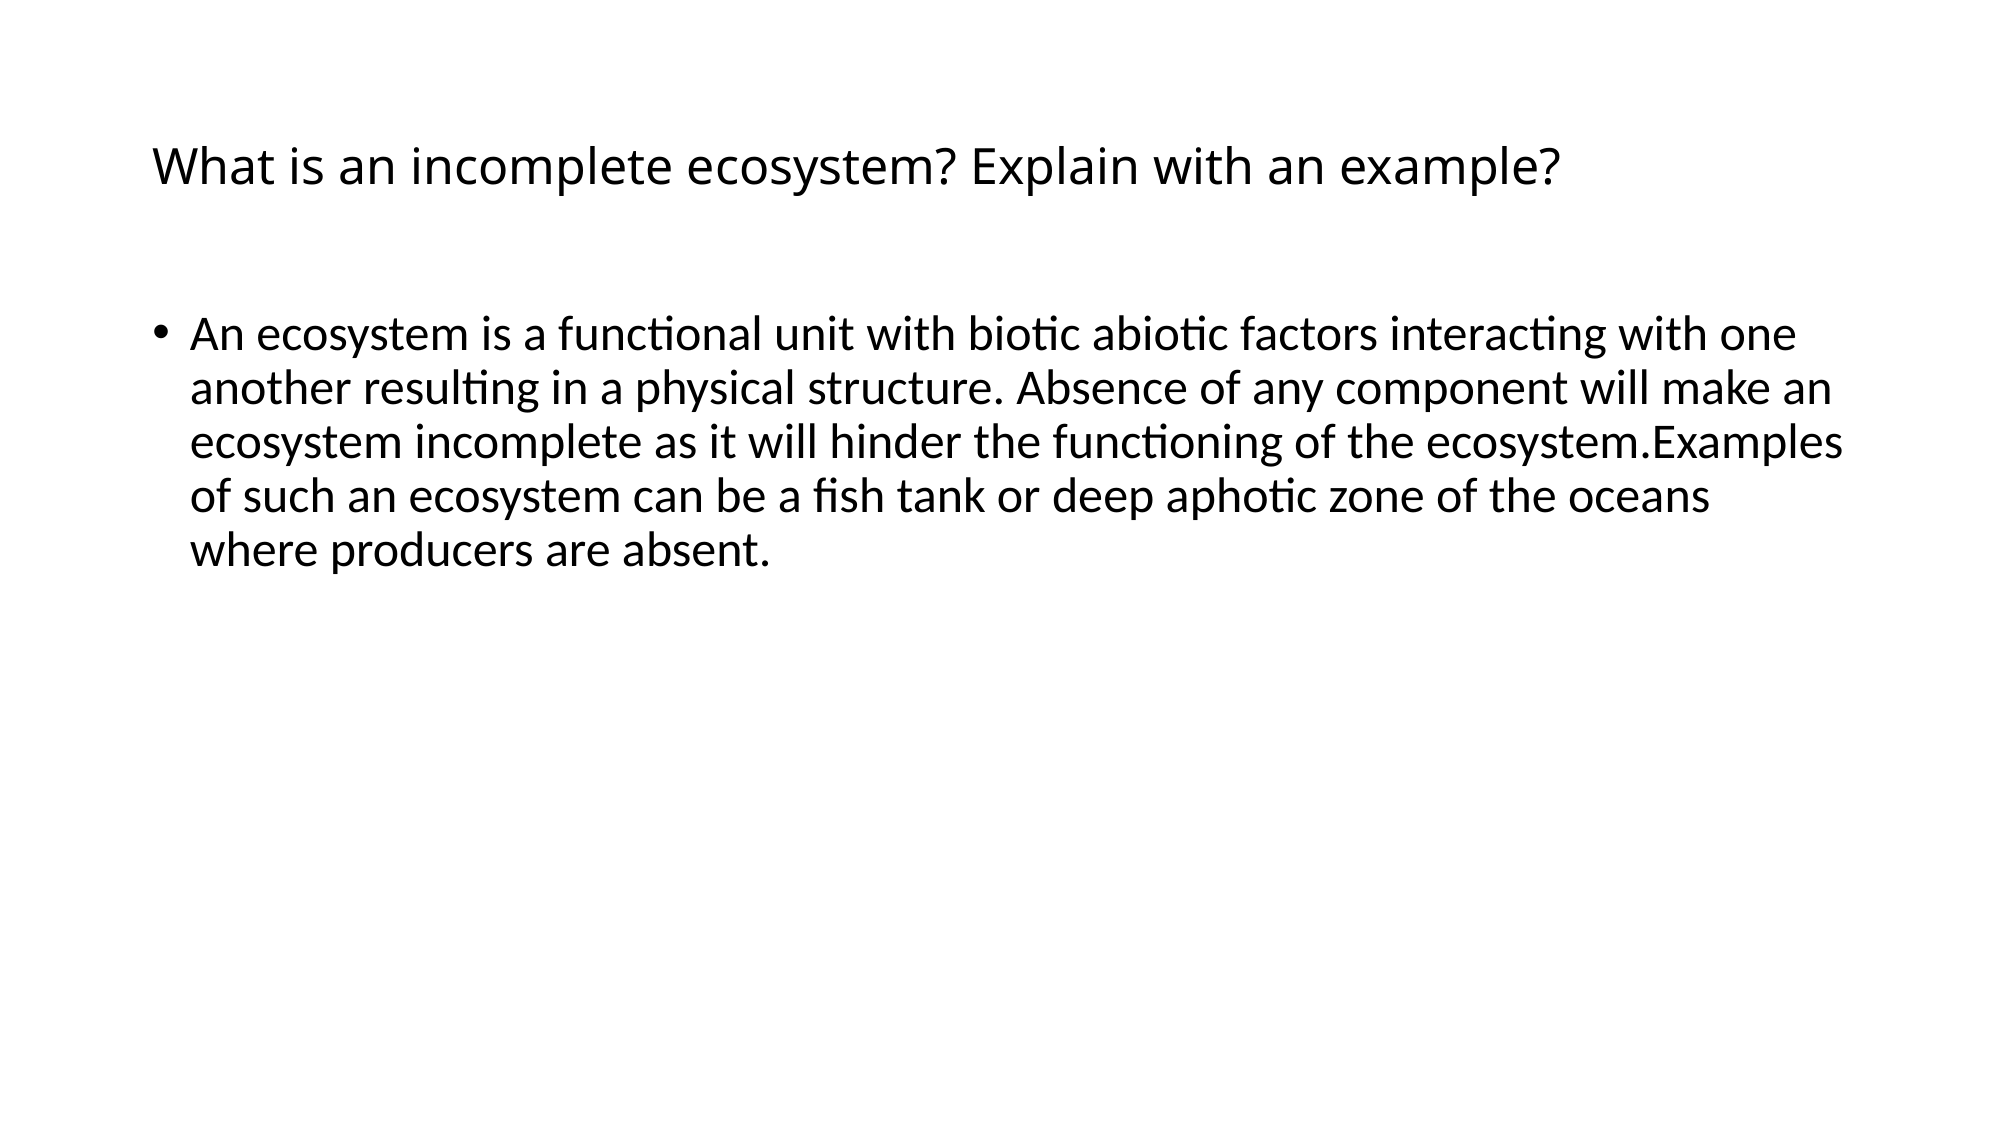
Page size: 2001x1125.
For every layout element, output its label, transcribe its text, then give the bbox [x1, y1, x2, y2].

title What is an incomplete ecosystem? Explain with an example? [137, 59, 1863, 278]
list An ecosystem is a functional unit with biotic abiotic factors interacting with one another resulting in a physical structure. Absence of any component will make an ecosystem incomplete as it will hinder the functioning of the ecosystem.Examples of such an ecosystem can be a fish tank or deep aphotic zone of the oceans where producers are absent. [137, 299, 1863, 1014]
